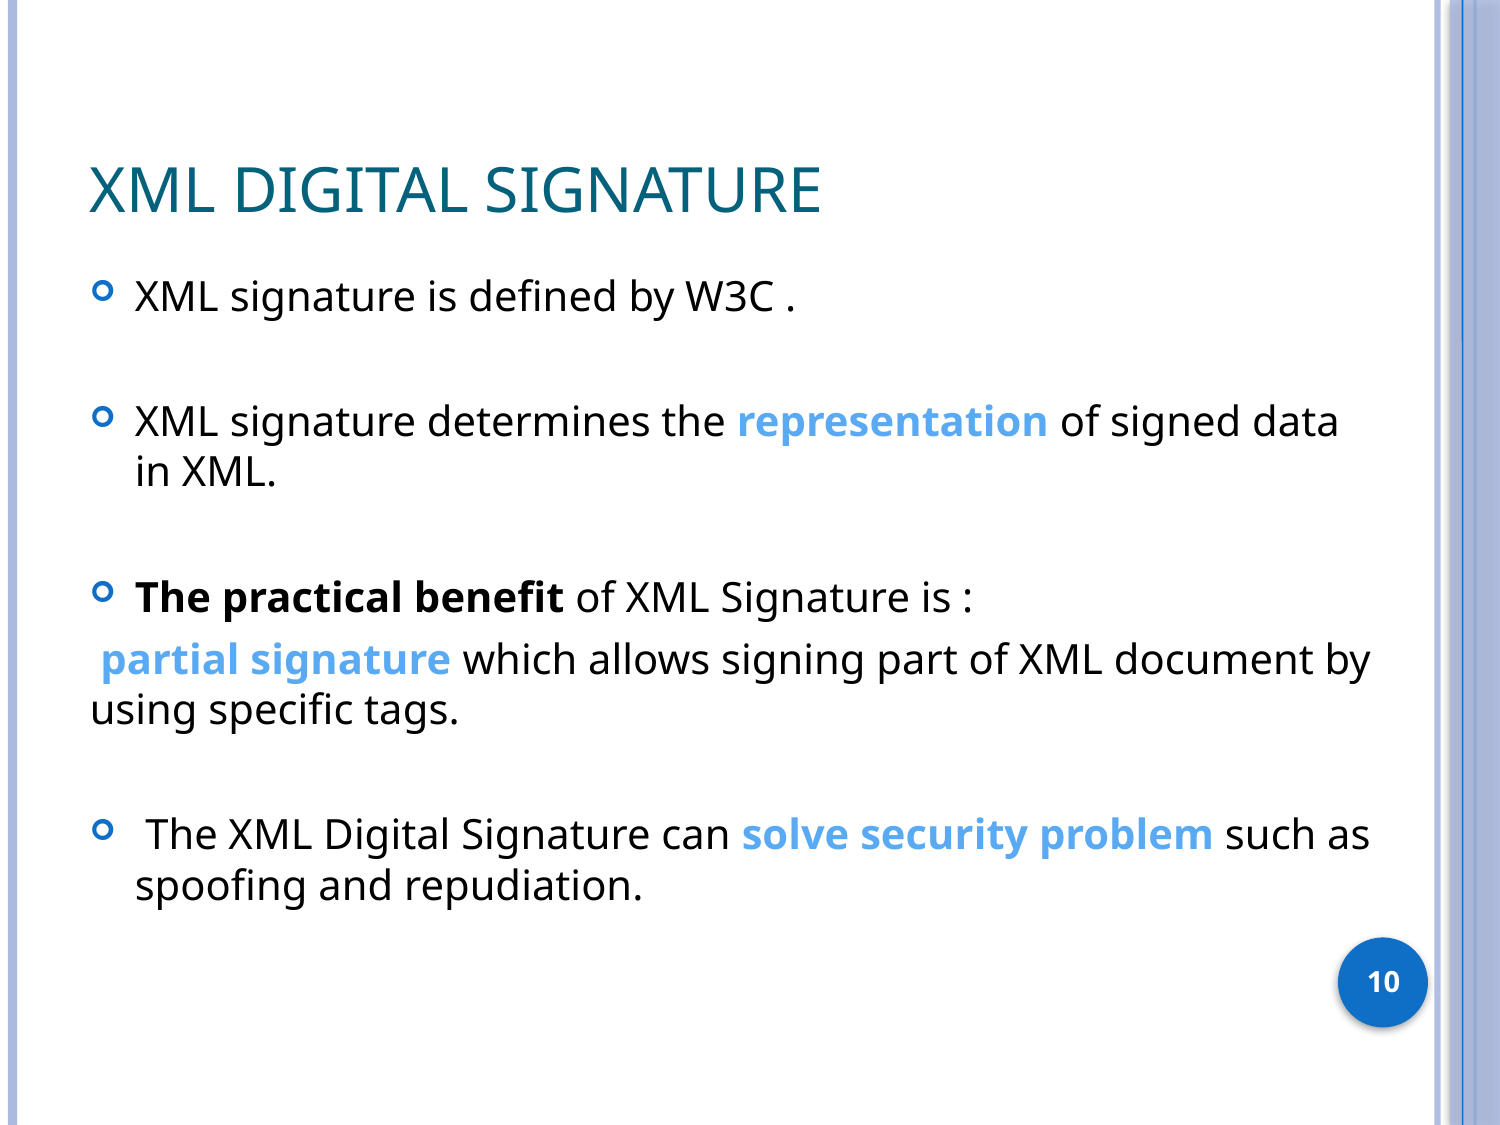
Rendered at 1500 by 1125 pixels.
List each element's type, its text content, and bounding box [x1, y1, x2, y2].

list XML signature is defined by W3C . XML signature determines the representation of signed data in XML. The practical benefit of XML Signature is : partial signature which allows signing part of XML document by using specific tags. The XML Digital Signature can solve security problem such as spoofing and repudiation. [75, 262, 1400, 1062]
title XML Digital Signature [75, 45, 1300, 233]
slide_number 10 [1333, 940, 1434, 1027]
